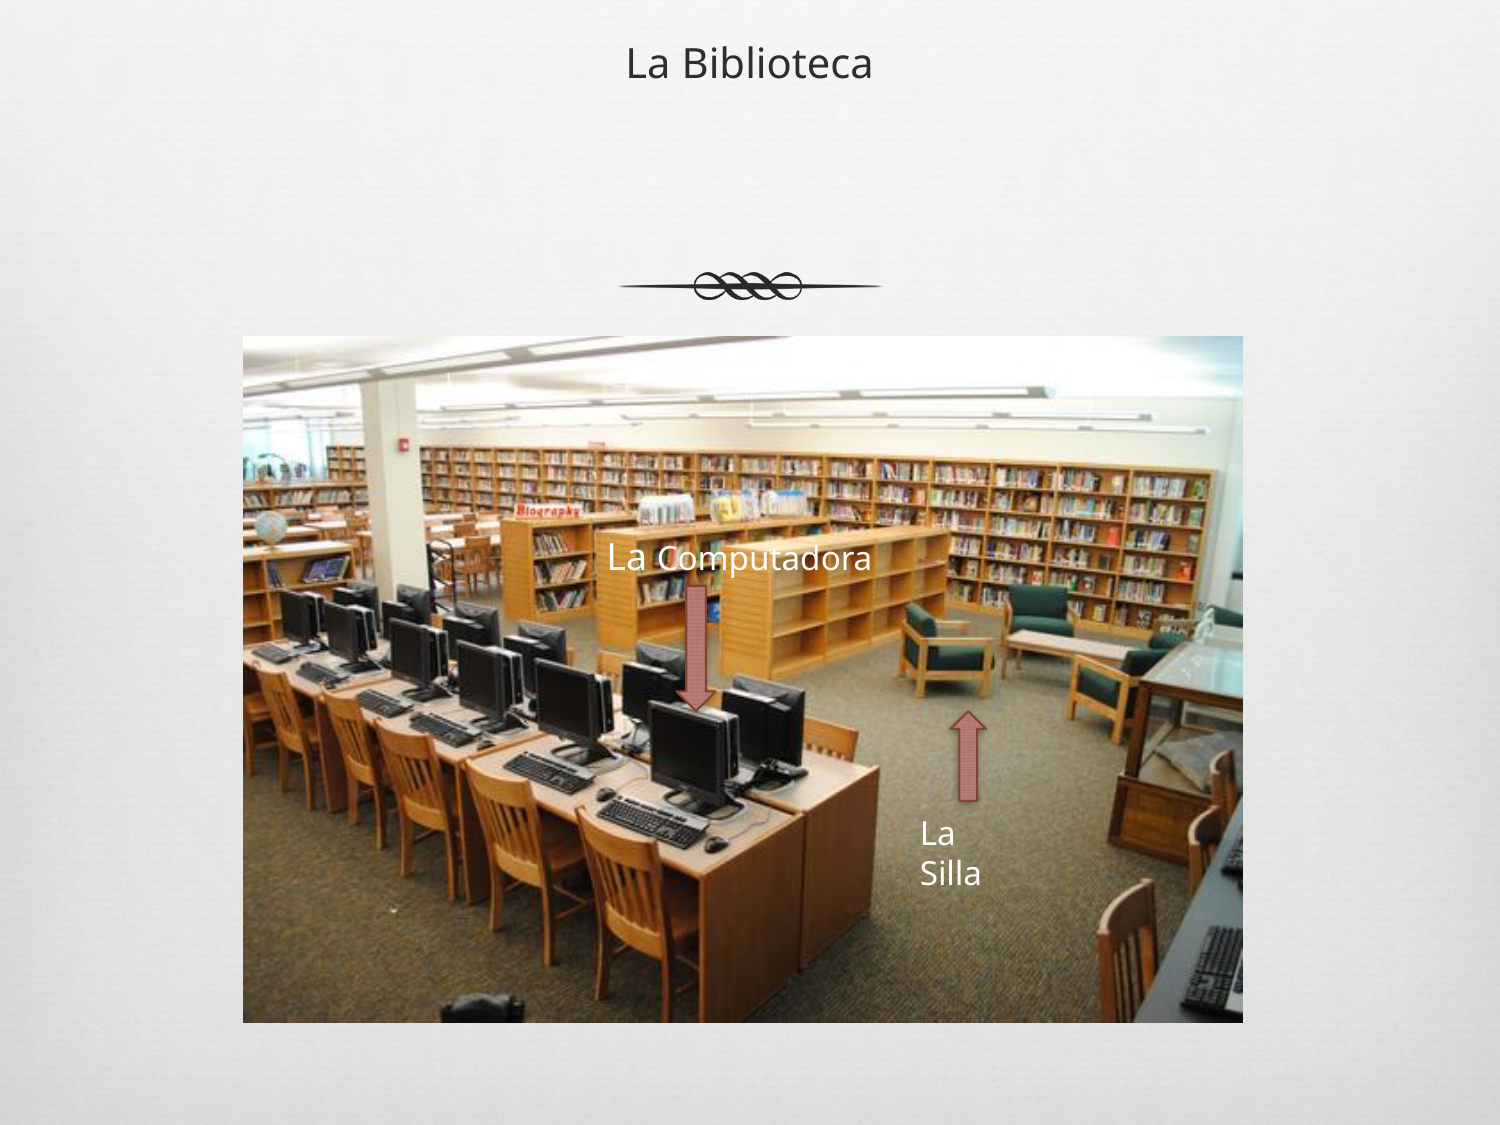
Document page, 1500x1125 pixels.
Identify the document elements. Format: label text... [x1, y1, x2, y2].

picture [615, 272, 885, 300]
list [65, 335, 1421, 1024]
title La Biblioteca [112, 11, 1388, 114]
